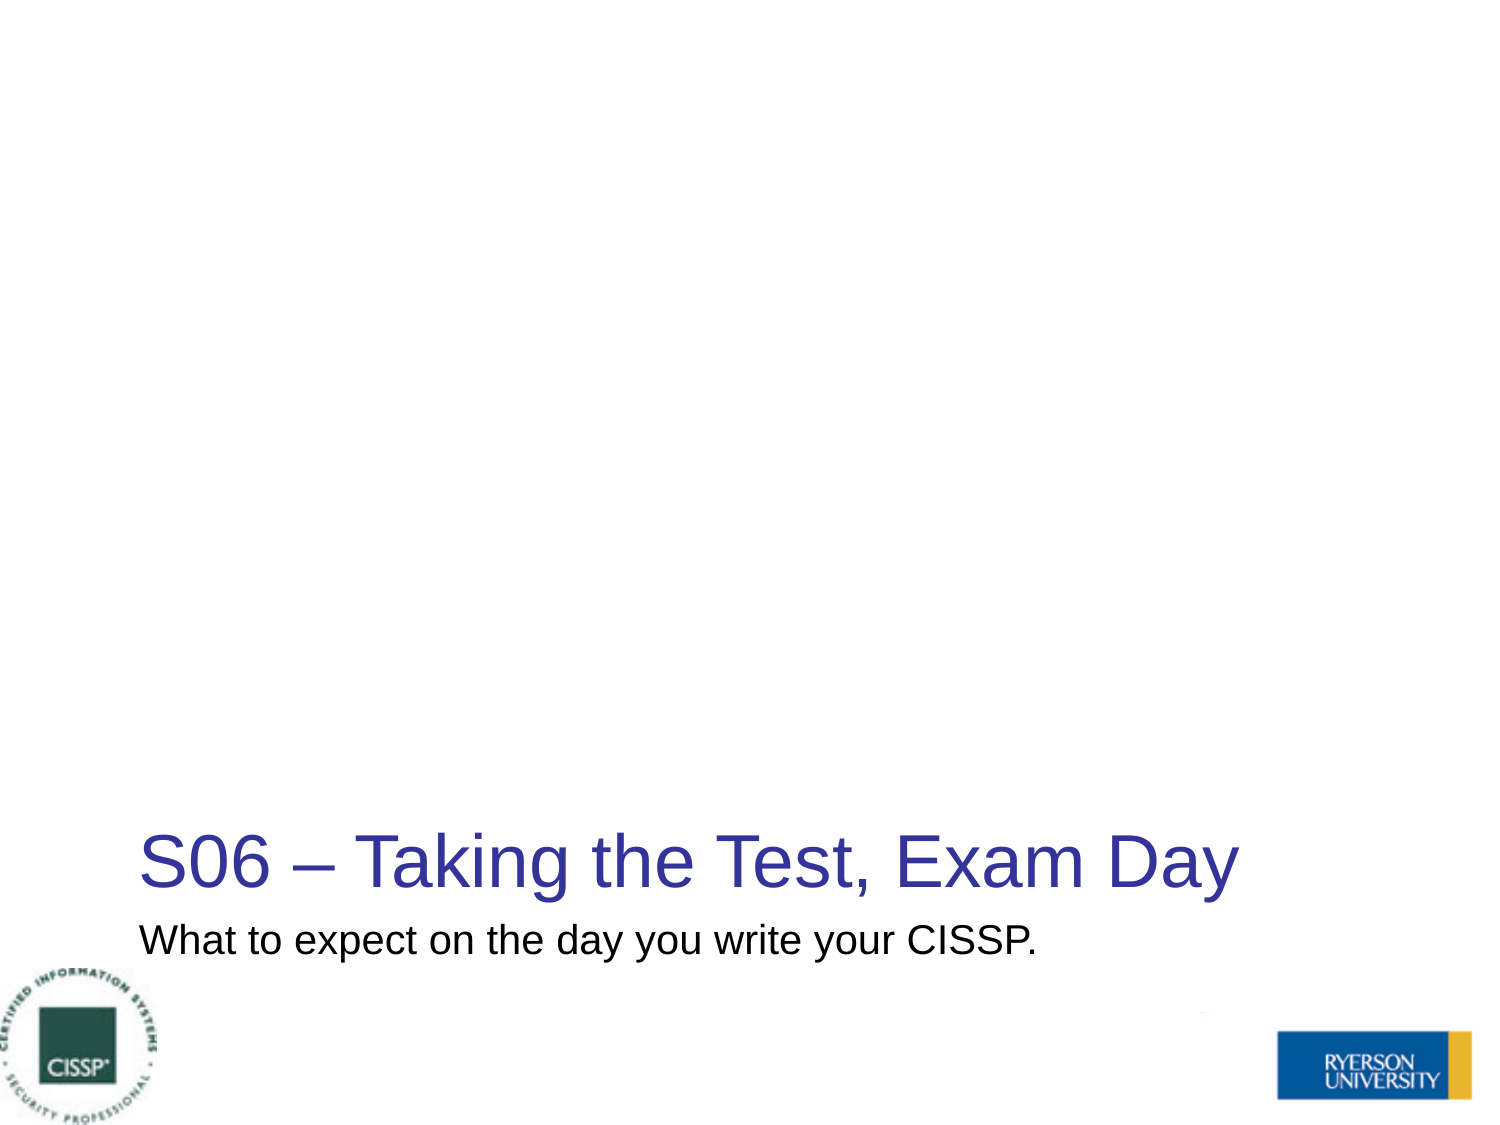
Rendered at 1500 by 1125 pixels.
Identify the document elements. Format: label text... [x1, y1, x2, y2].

picture [1200, 1012, 1500, 1125]
picture [0, 968, 157, 1125]
title S06 – Taking the Test, Exam Day [123, 810, 1400, 904]
subtitle What to expect on the day you write your CISSP. [123, 904, 1400, 973]
